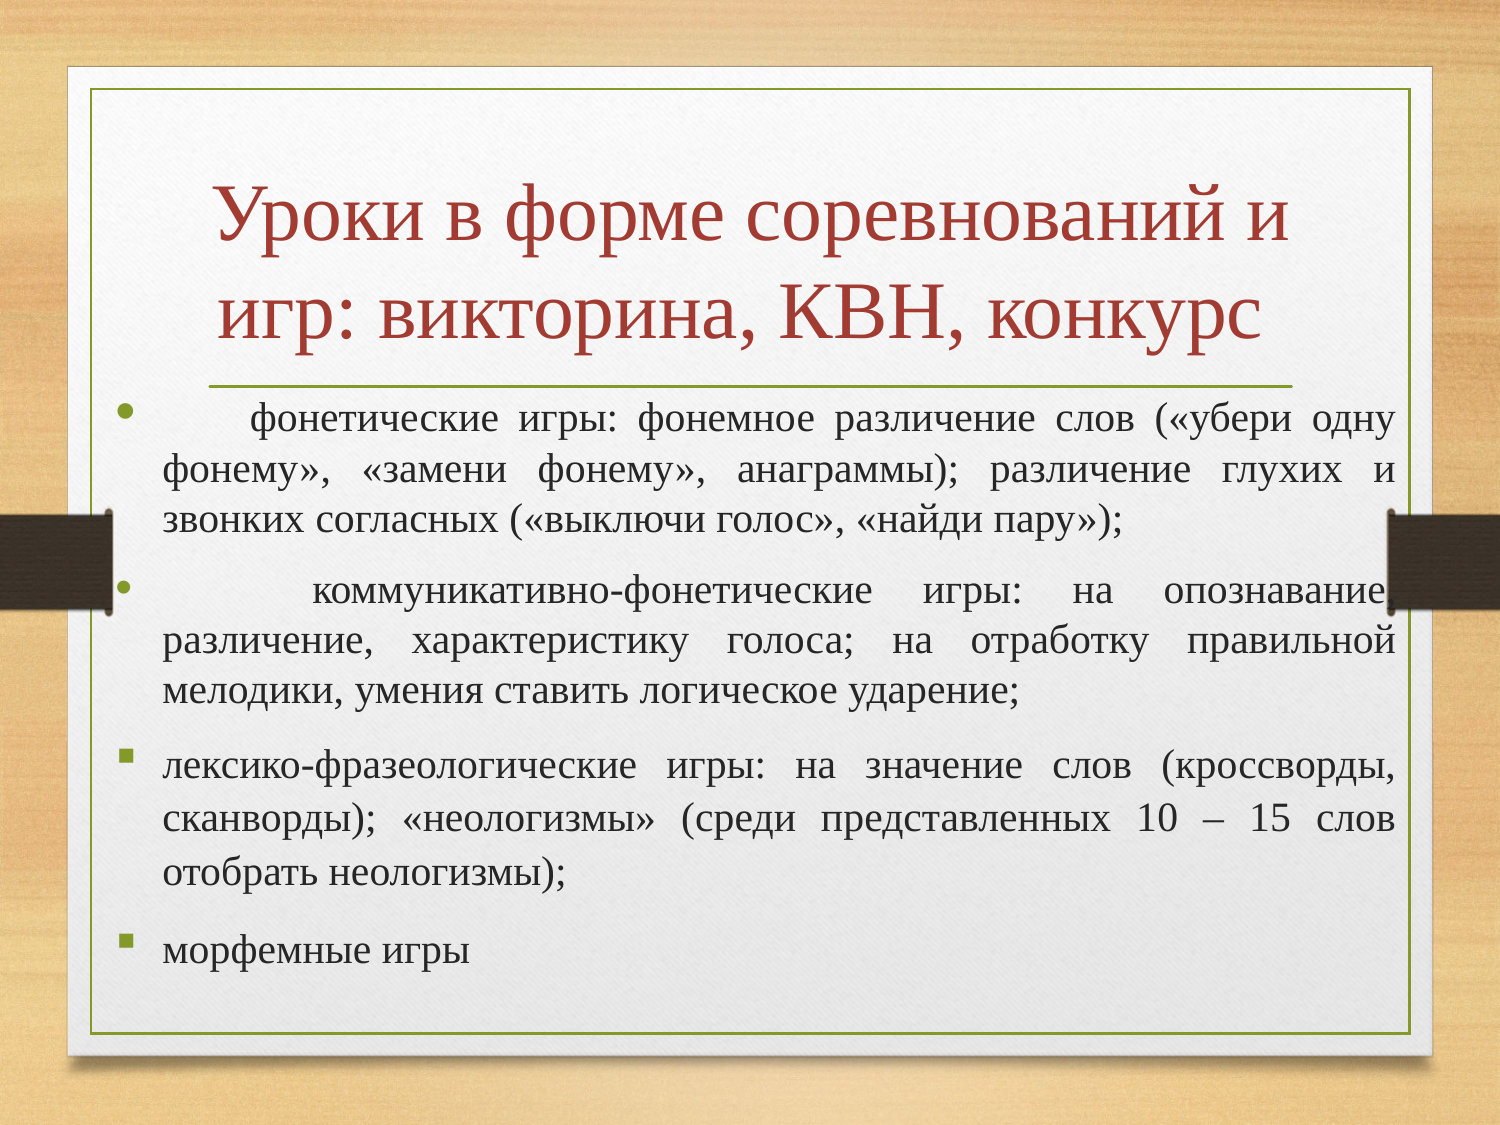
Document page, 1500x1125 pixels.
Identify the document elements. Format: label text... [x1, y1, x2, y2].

title Уроки в форме соревнований и игр: викторина, КВН, конкурс [193, 150, 1309, 365]
list фонетические игры: фонемное различение слов («убери одну фонему», «замени фонему», анаграммы); различение глухих и звонких согласных («выключи голос», «найди пару»); коммуникативно-фонетические игры: на опознавание, различение, характеристику голоса; на отработку правильной мелодики, умения ставить логическое ударение; лексико-фразеологические игры: на значение слов (кроссворды, сканворды); «неологизмы» (среди представленных 10 – 15 слов отобрать неологизмы); морфемные игры [100, 373, 1412, 1035]
picture [0, 0, 1500, 1125]
